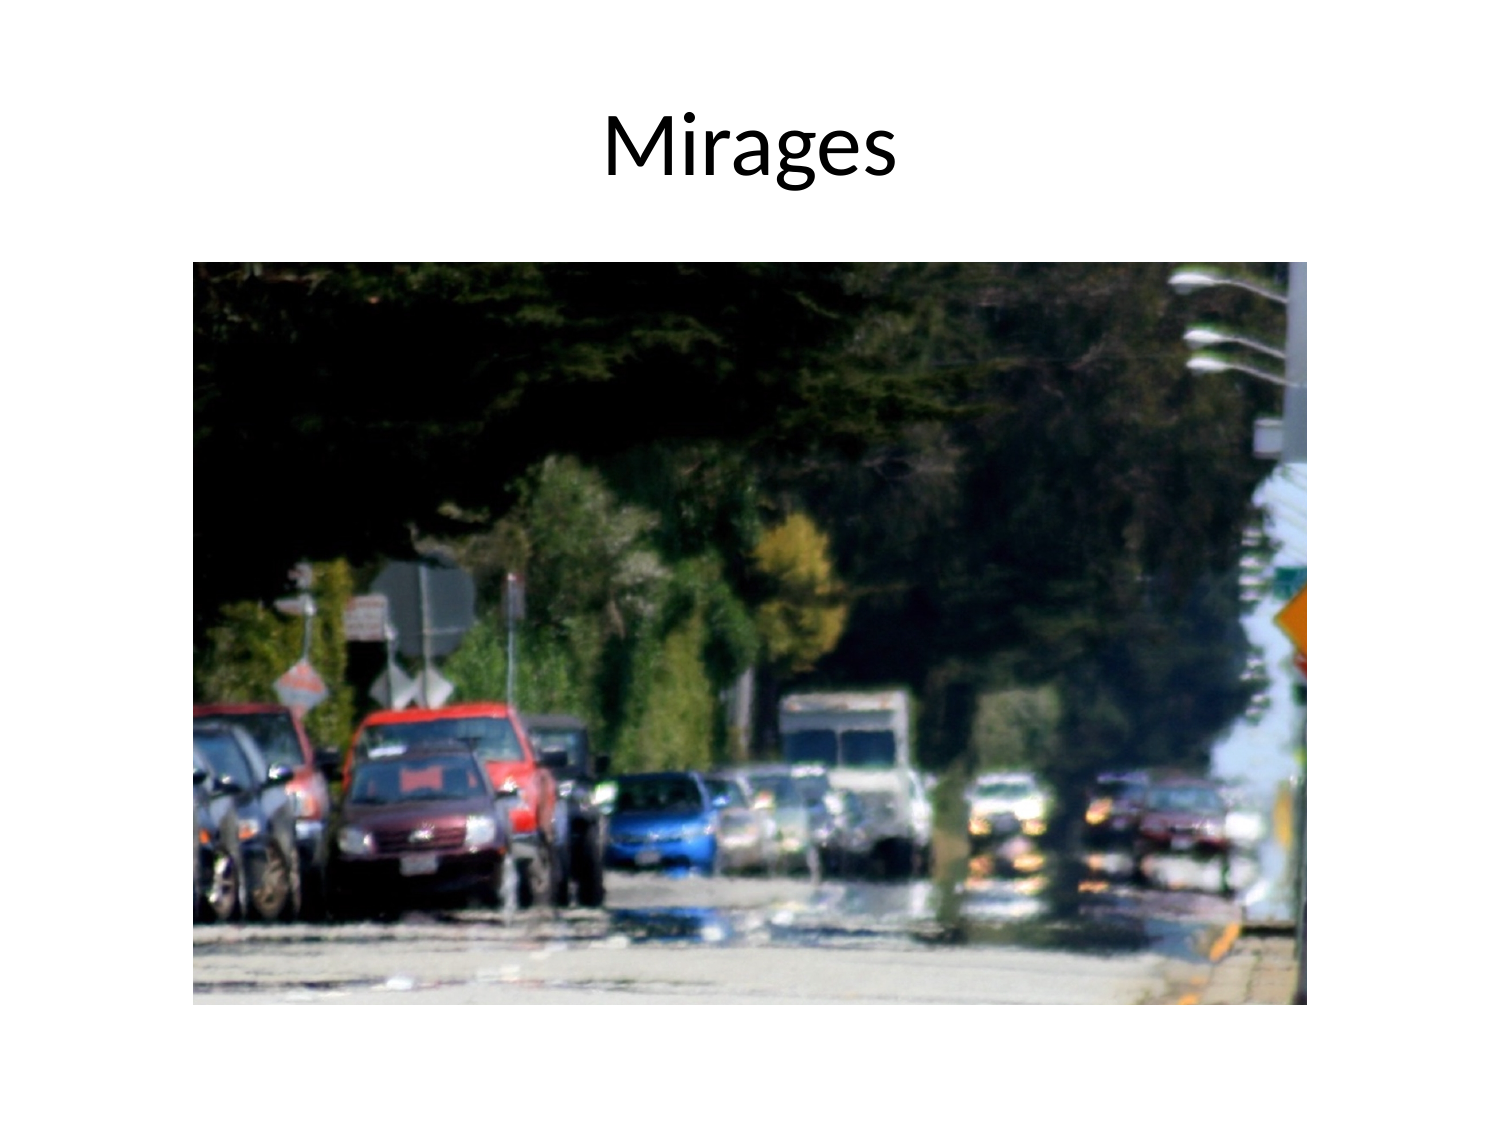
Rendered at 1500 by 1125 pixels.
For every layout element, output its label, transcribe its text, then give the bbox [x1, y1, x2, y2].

title Mirages [75, 45, 1425, 233]
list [74, 262, 1426, 1006]
